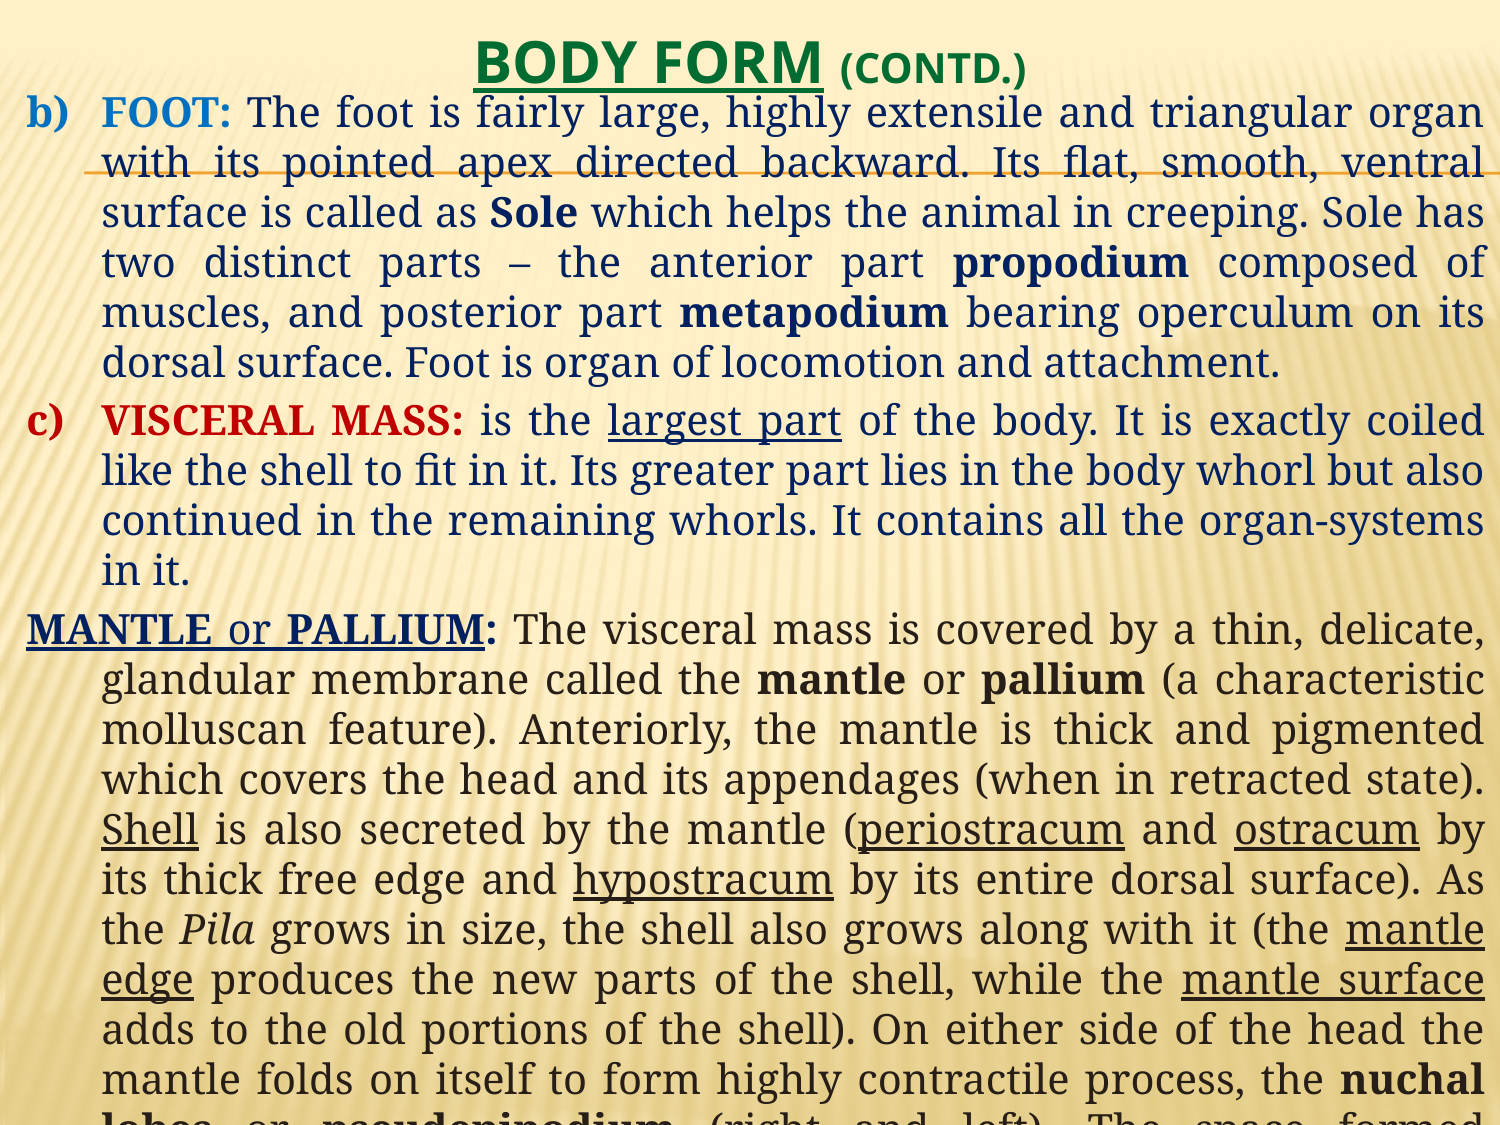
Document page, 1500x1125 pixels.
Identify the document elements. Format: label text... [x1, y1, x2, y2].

list FOOT: The foot is fairly large, highly extensile and triangular organ with its pointed apex directed backward. Its flat, smooth, ventral surface is called as Sole which helps the animal in creeping. Sole has two distinct parts – the anterior part propodium composed of muscles, and posterior part metapodium bearing operculum on its dorsal surface. Foot is organ of locomotion and attachment. VISCERAL MASS: is the largest part of the body. It is exactly coiled like the shell to fit in it. Its greater part lies in the body whorl but also continued in the remaining whorls. It contains all the organ-systems in it. MANTLE or PALLIUM: The visceral mass is covered by a thin, delicate, glandular membrane called the mantle or pallium (a characteristic molluscan feature). Anteriorly, the mantle is thick and pigmented which covers the head and its appendages (when in retracted state). Shell is also secreted by the mantle (periostracum and ostracum by its thick free edge and hypostracum by its entire dorsal surface). As the Pila grows in size, the shell also grows along with it (the mantle edge produces the new parts of the shell, while the mantle surface adds to the old portions of the shell). On either side of the head the mantle folds on itself to form highly contractile process, the nuchal lobes or pseudepipodium (right and left). The space formed between the mantle and body [0, 90, 1500, 1125]
title Body Form (Contd.) [0, 30, 1500, 90]
